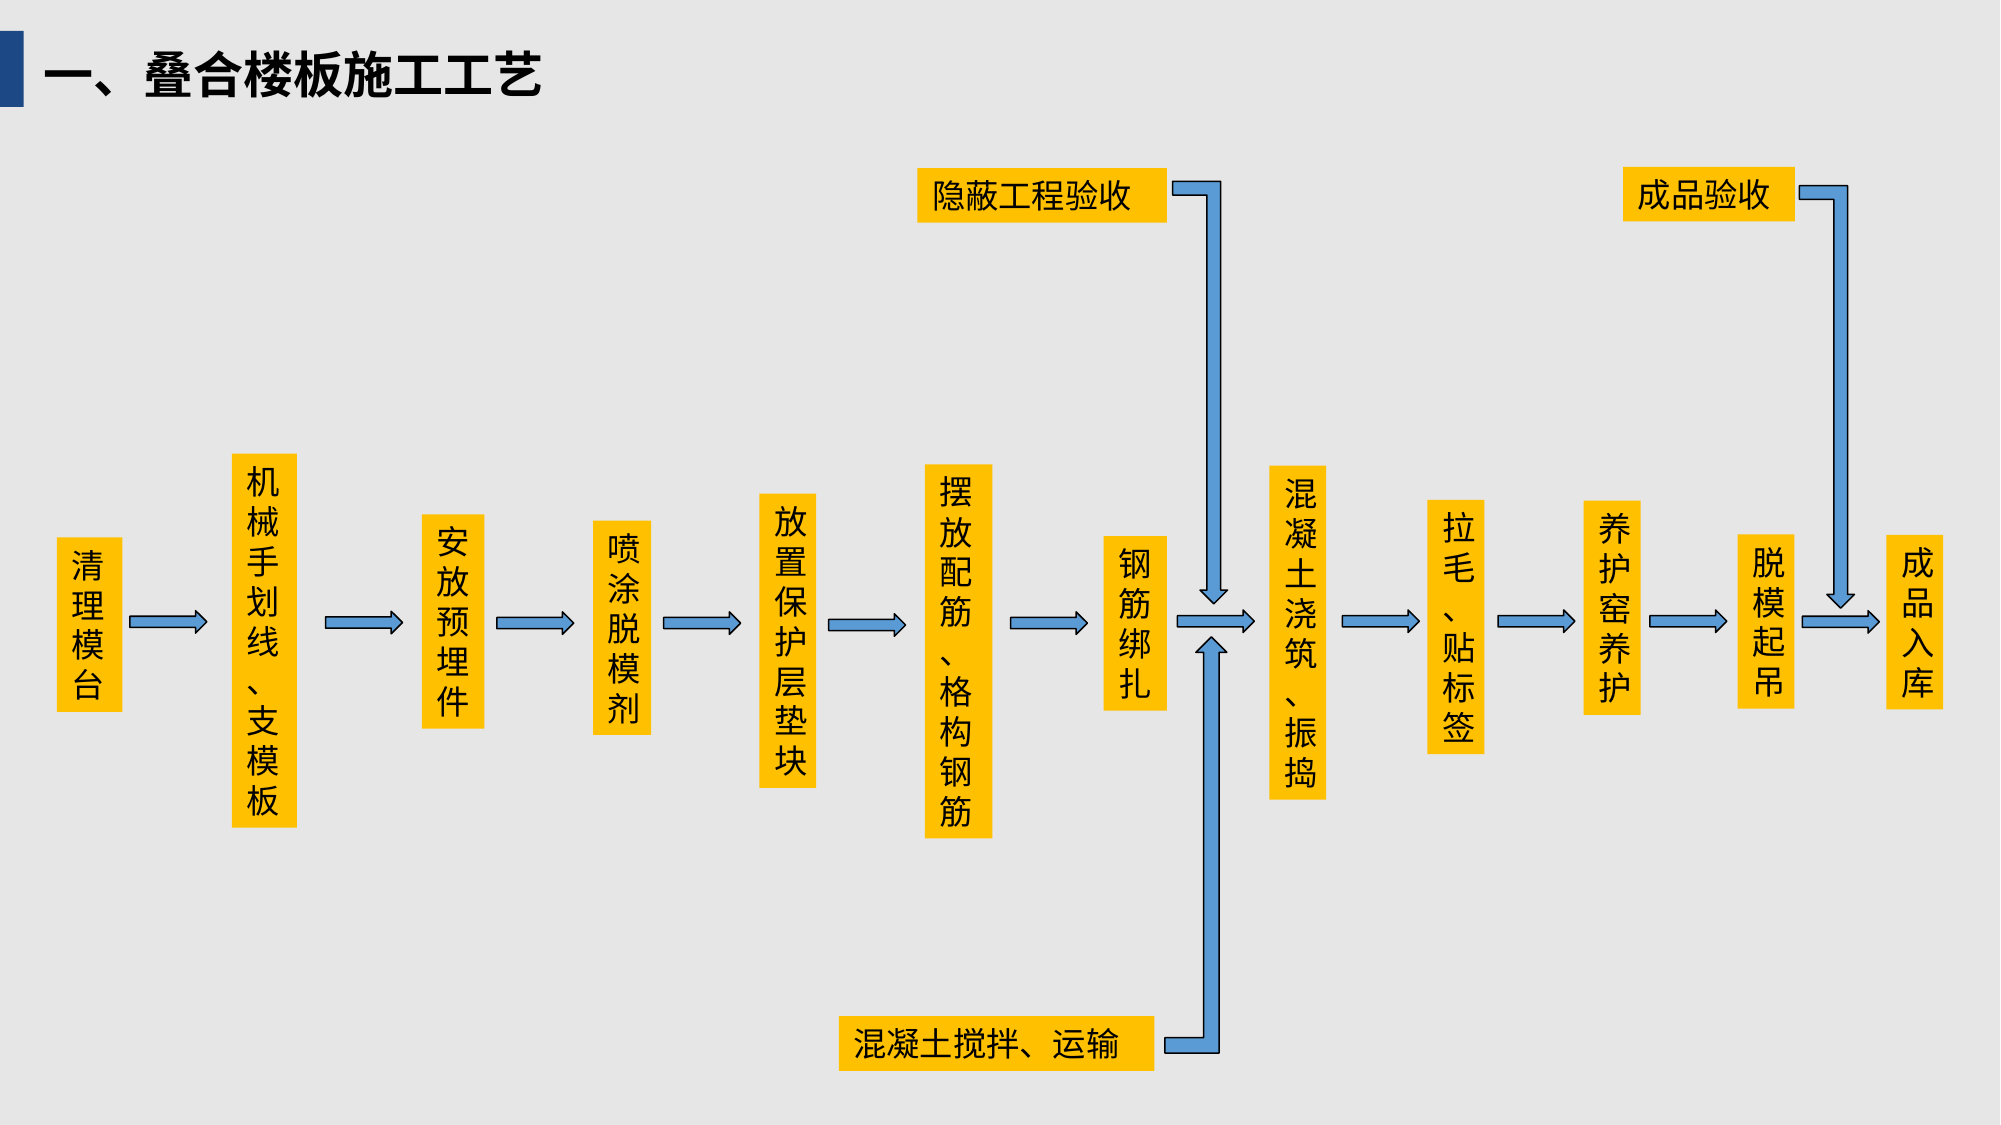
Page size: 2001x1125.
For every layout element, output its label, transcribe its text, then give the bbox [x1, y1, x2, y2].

text_box 成品验收 [1623, 166, 1795, 222]
text_box [663, 611, 741, 635]
text_box [1649, 609, 1727, 633]
text_box 钢筋绑扎 [1103, 536, 1167, 711]
text_box 清理模台 [56, 537, 123, 712]
text_box [325, 611, 403, 634]
text_box 放置保护层垫块 [759, 493, 817, 788]
text_box [1342, 609, 1420, 633]
text_box [828, 613, 906, 637]
text_box 机械手划线、支模板 [231, 453, 297, 828]
text_box [1799, 185, 1855, 609]
text_box 喷涂脱模剂 [593, 520, 652, 735]
text_box [496, 611, 574, 635]
text_box 养护窑养护 [1583, 500, 1641, 715]
text_box [1498, 609, 1575, 633]
text_box [1172, 181, 1228, 604]
text_box 隐蔽工程验收 [917, 168, 1167, 223]
text_box [1802, 610, 1880, 634]
text_box 脱模起吊 [1737, 534, 1795, 709]
text_box 混凝土浇筑、振捣 [1269, 465, 1327, 800]
text_box [1177, 609, 1255, 633]
text_box 混凝土搅拌、运输 [838, 1016, 1155, 1071]
text_box [129, 610, 207, 634]
text_box 拉毛、贴标签 [1427, 499, 1485, 755]
text_box 成品入库 [1886, 534, 1944, 710]
text_box [1164, 636, 1227, 1054]
text_box [1010, 611, 1088, 635]
text_box 安放预埋件 [421, 514, 485, 729]
text_box 摆放配筋、格构钢筋 [924, 464, 993, 839]
text_box 一、叠合楼板施工工艺 [28, 36, 981, 111]
text_box [0, 30, 24, 107]
